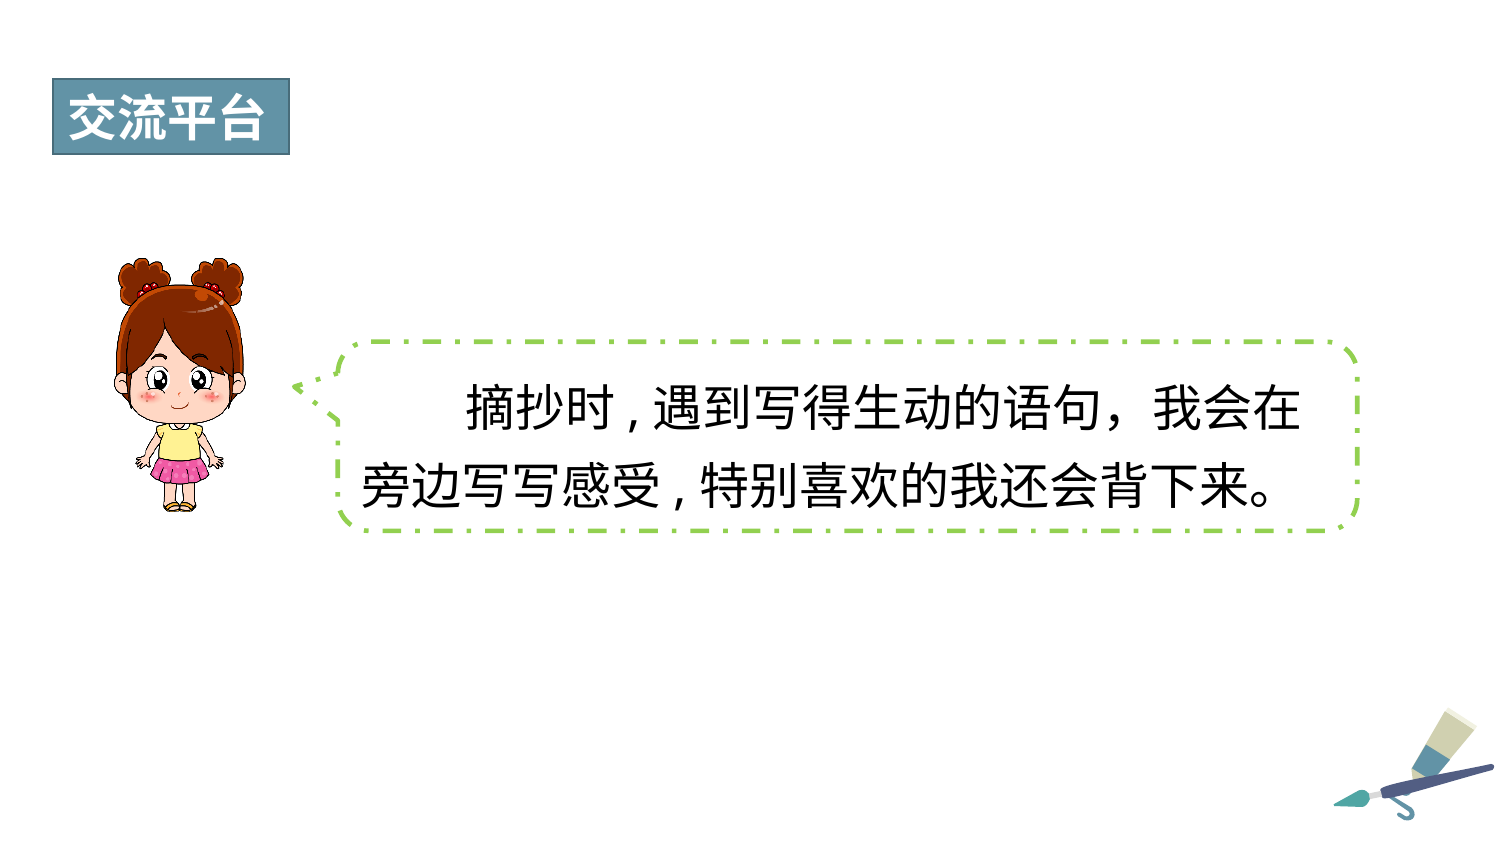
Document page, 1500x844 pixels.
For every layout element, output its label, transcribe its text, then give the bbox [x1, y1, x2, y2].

text_box 交流平台 [52, 78, 290, 155]
text_box 摘抄时,遇到写得生动的语句，我会在旁边写写感受,特别喜欢的我还会背下来。 [294, 341, 1358, 531]
picture [77, 200, 266, 521]
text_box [1358, 708, 1481, 844]
